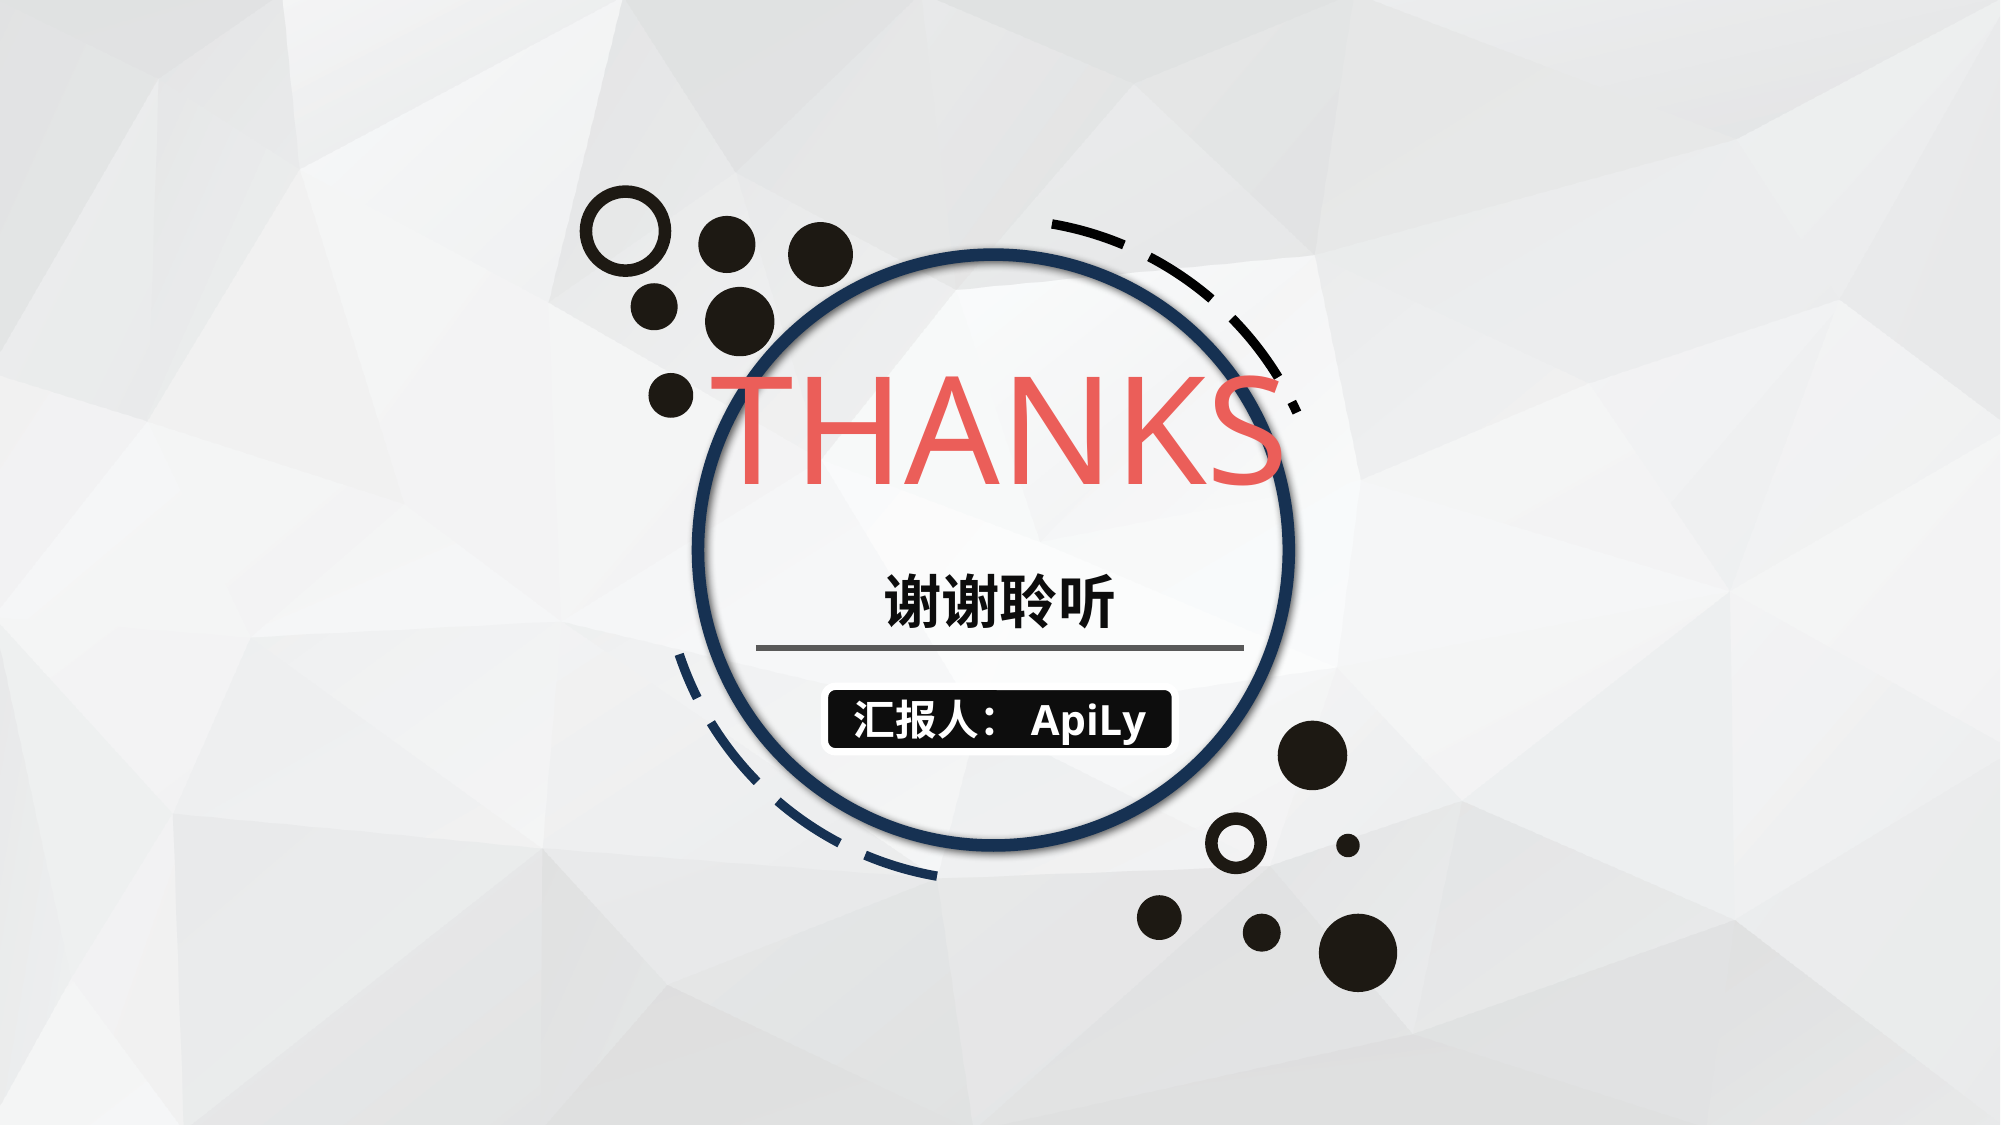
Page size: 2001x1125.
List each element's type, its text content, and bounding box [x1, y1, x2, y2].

text_box [678, 562, 992, 877]
text_box [943, 643, 1275, 847]
picture [0, 0, 2001, 1125]
text_box 谢谢聆听 [978, 562, 1302, 643]
text_box [629, 282, 679, 327]
text_box [787, 221, 855, 288]
text_box [584, 190, 667, 272]
text_box [697, 214, 757, 275]
text_box [1210, 817, 1262, 869]
text_box [1335, 832, 1361, 859]
text_box 汇报人：ApiLy [959, 685, 1177, 753]
text_box [1135, 894, 1183, 942]
text_box [798, 253, 1045, 327]
text_box 谢谢聆听 [697, 562, 954, 643]
text_box [1276, 719, 1349, 792]
text_box [1241, 912, 1282, 953]
text_box [1034, 223, 1241, 327]
text_box THANKS [586, 327, 1414, 562]
text_box [1317, 912, 1399, 994]
text_box [704, 285, 776, 327]
